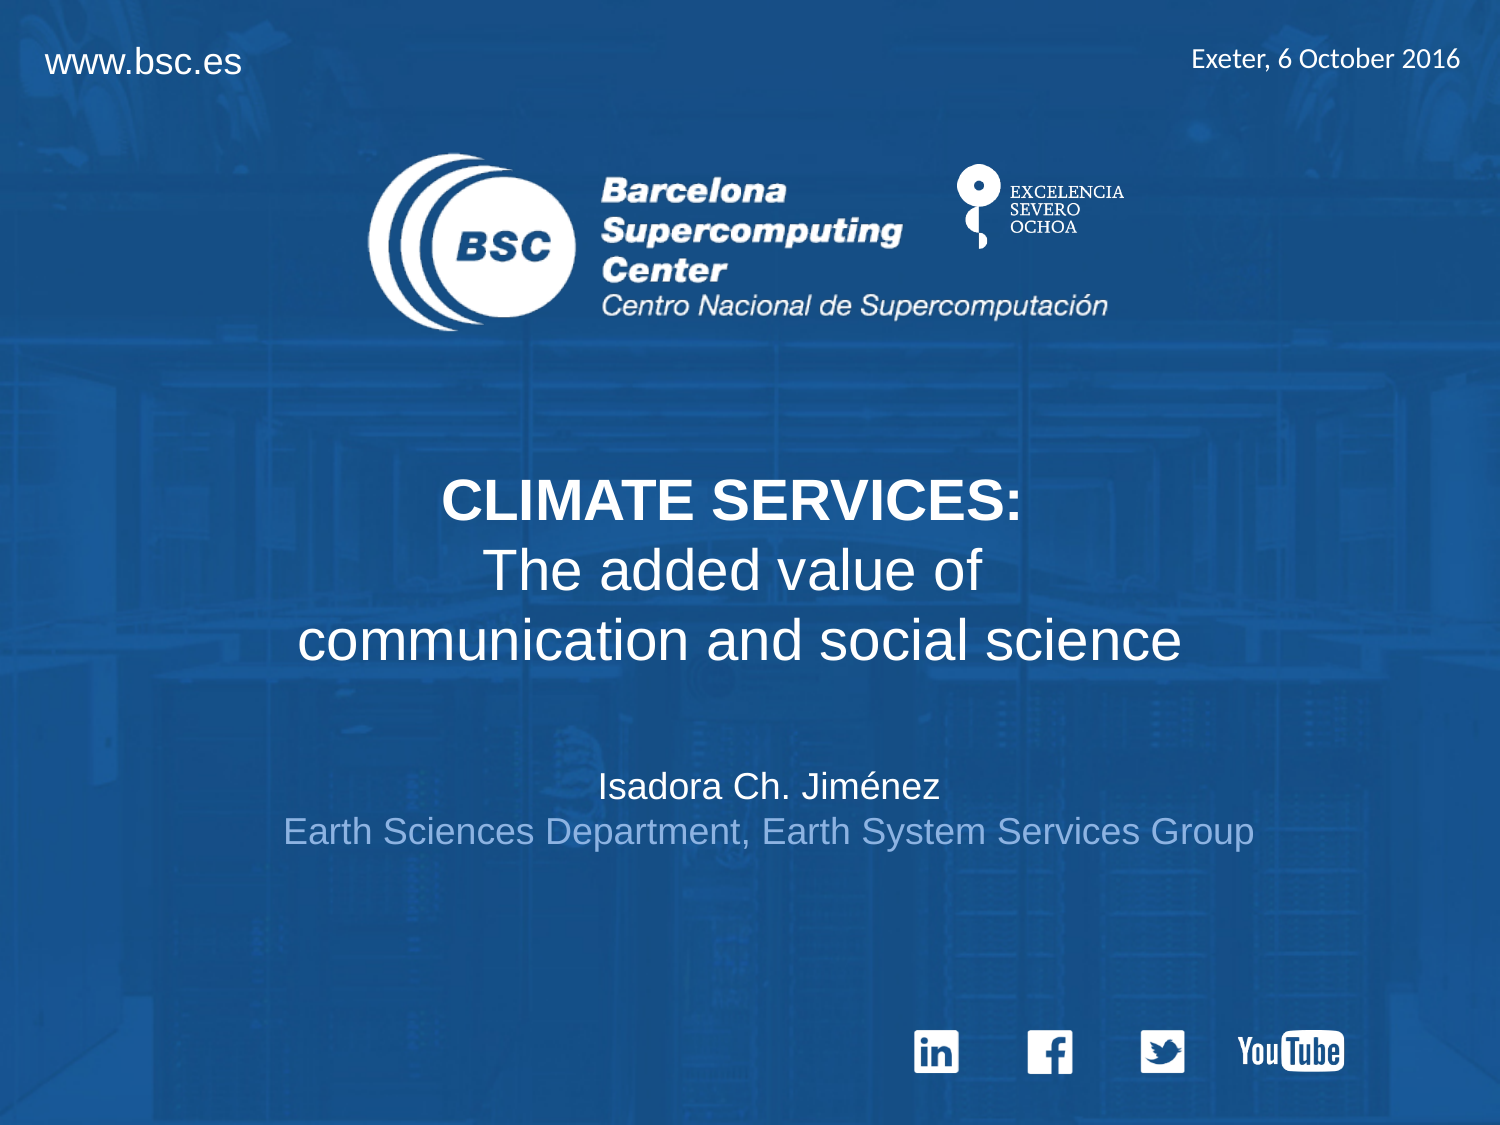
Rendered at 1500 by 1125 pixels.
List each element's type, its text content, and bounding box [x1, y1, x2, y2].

text_box CLIMATE SERVICES: The added value of communication and social science [17, 481, 1465, 723]
text_box Exeter, 6 October 2016 [1045, 31, 1476, 99]
text_box Isadora Ch. Jiménez Earth Sciences Department, Earth System Services Group [221, 754, 1317, 835]
picture [0, 0, 1500, 1125]
